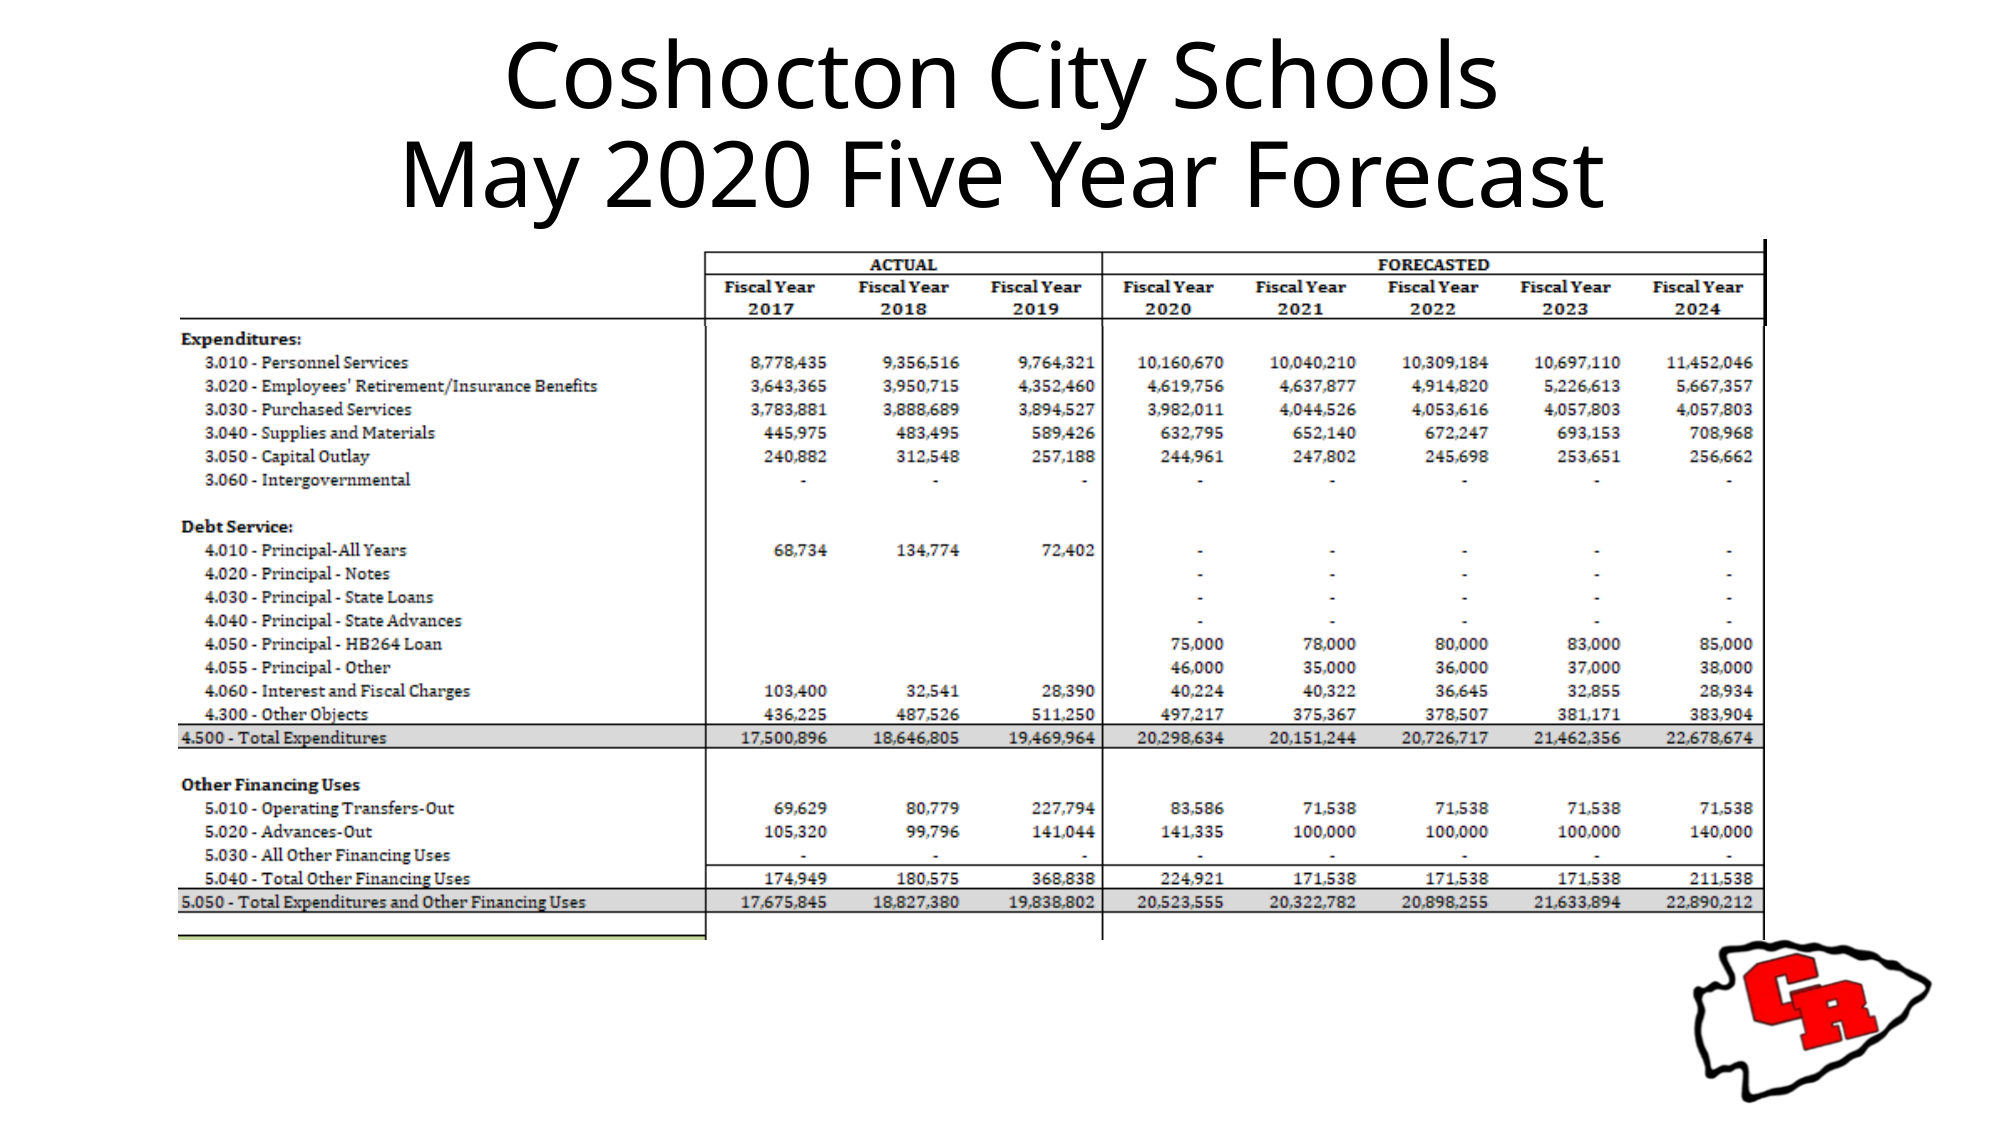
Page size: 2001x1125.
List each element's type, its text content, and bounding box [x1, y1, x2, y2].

picture [178, 239, 1969, 1125]
text_box Coshocton City Schools May 2020 Five Year Forecast [140, 20, 1866, 238]
